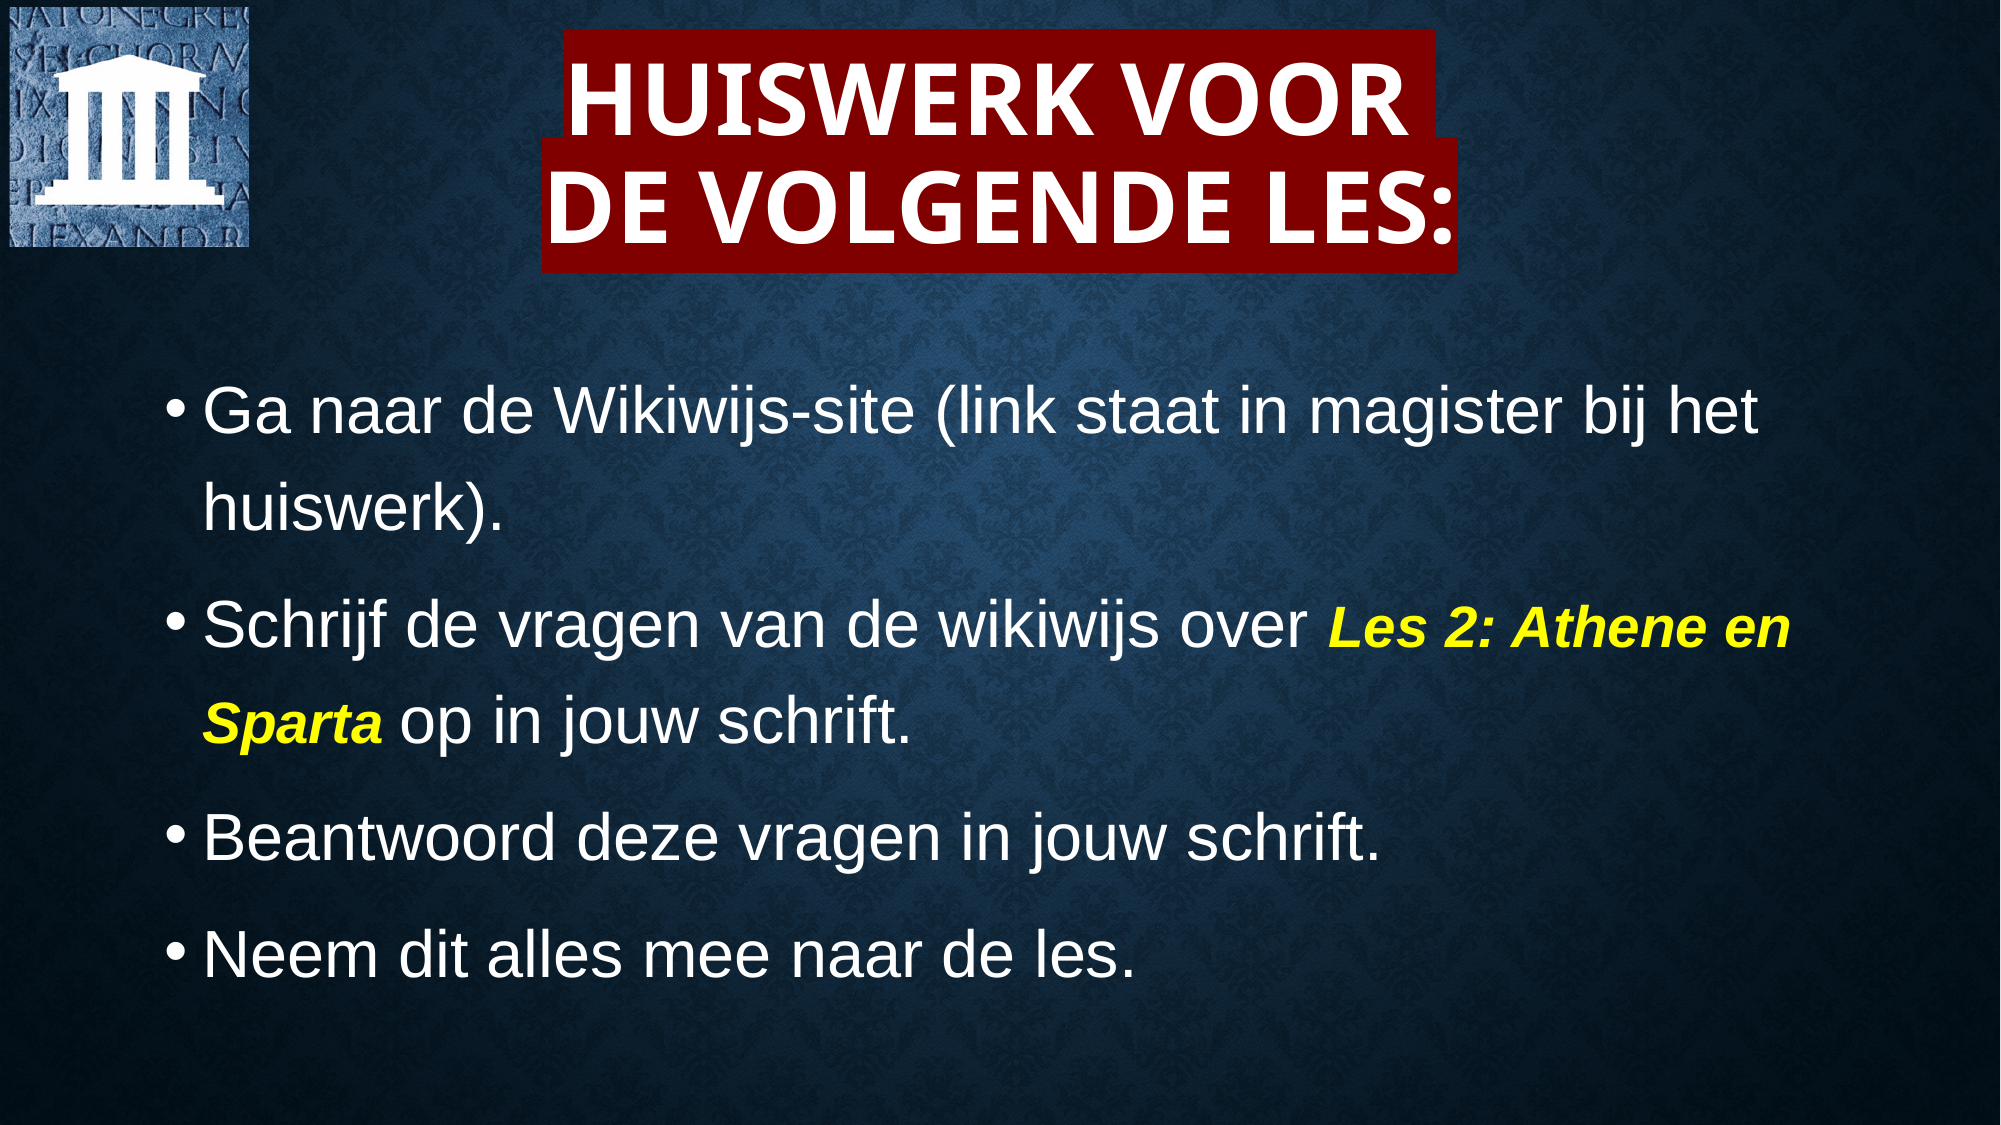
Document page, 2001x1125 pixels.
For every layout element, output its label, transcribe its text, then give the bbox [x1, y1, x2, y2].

picture [9, 7, 250, 247]
title Huiswerk voor de volgende les: [150, 31, 1850, 284]
list Ga naar de Wikiwijs-site (link staat in magister bij het huiswerk). Schrijf de vragen van de wikiwijs over Les 2: Athene en Sparta op in jouw schrift. Beantwoord deze vragen in jouw schrift. Neem dit alles mee naar de les. [149, 343, 1849, 1060]
